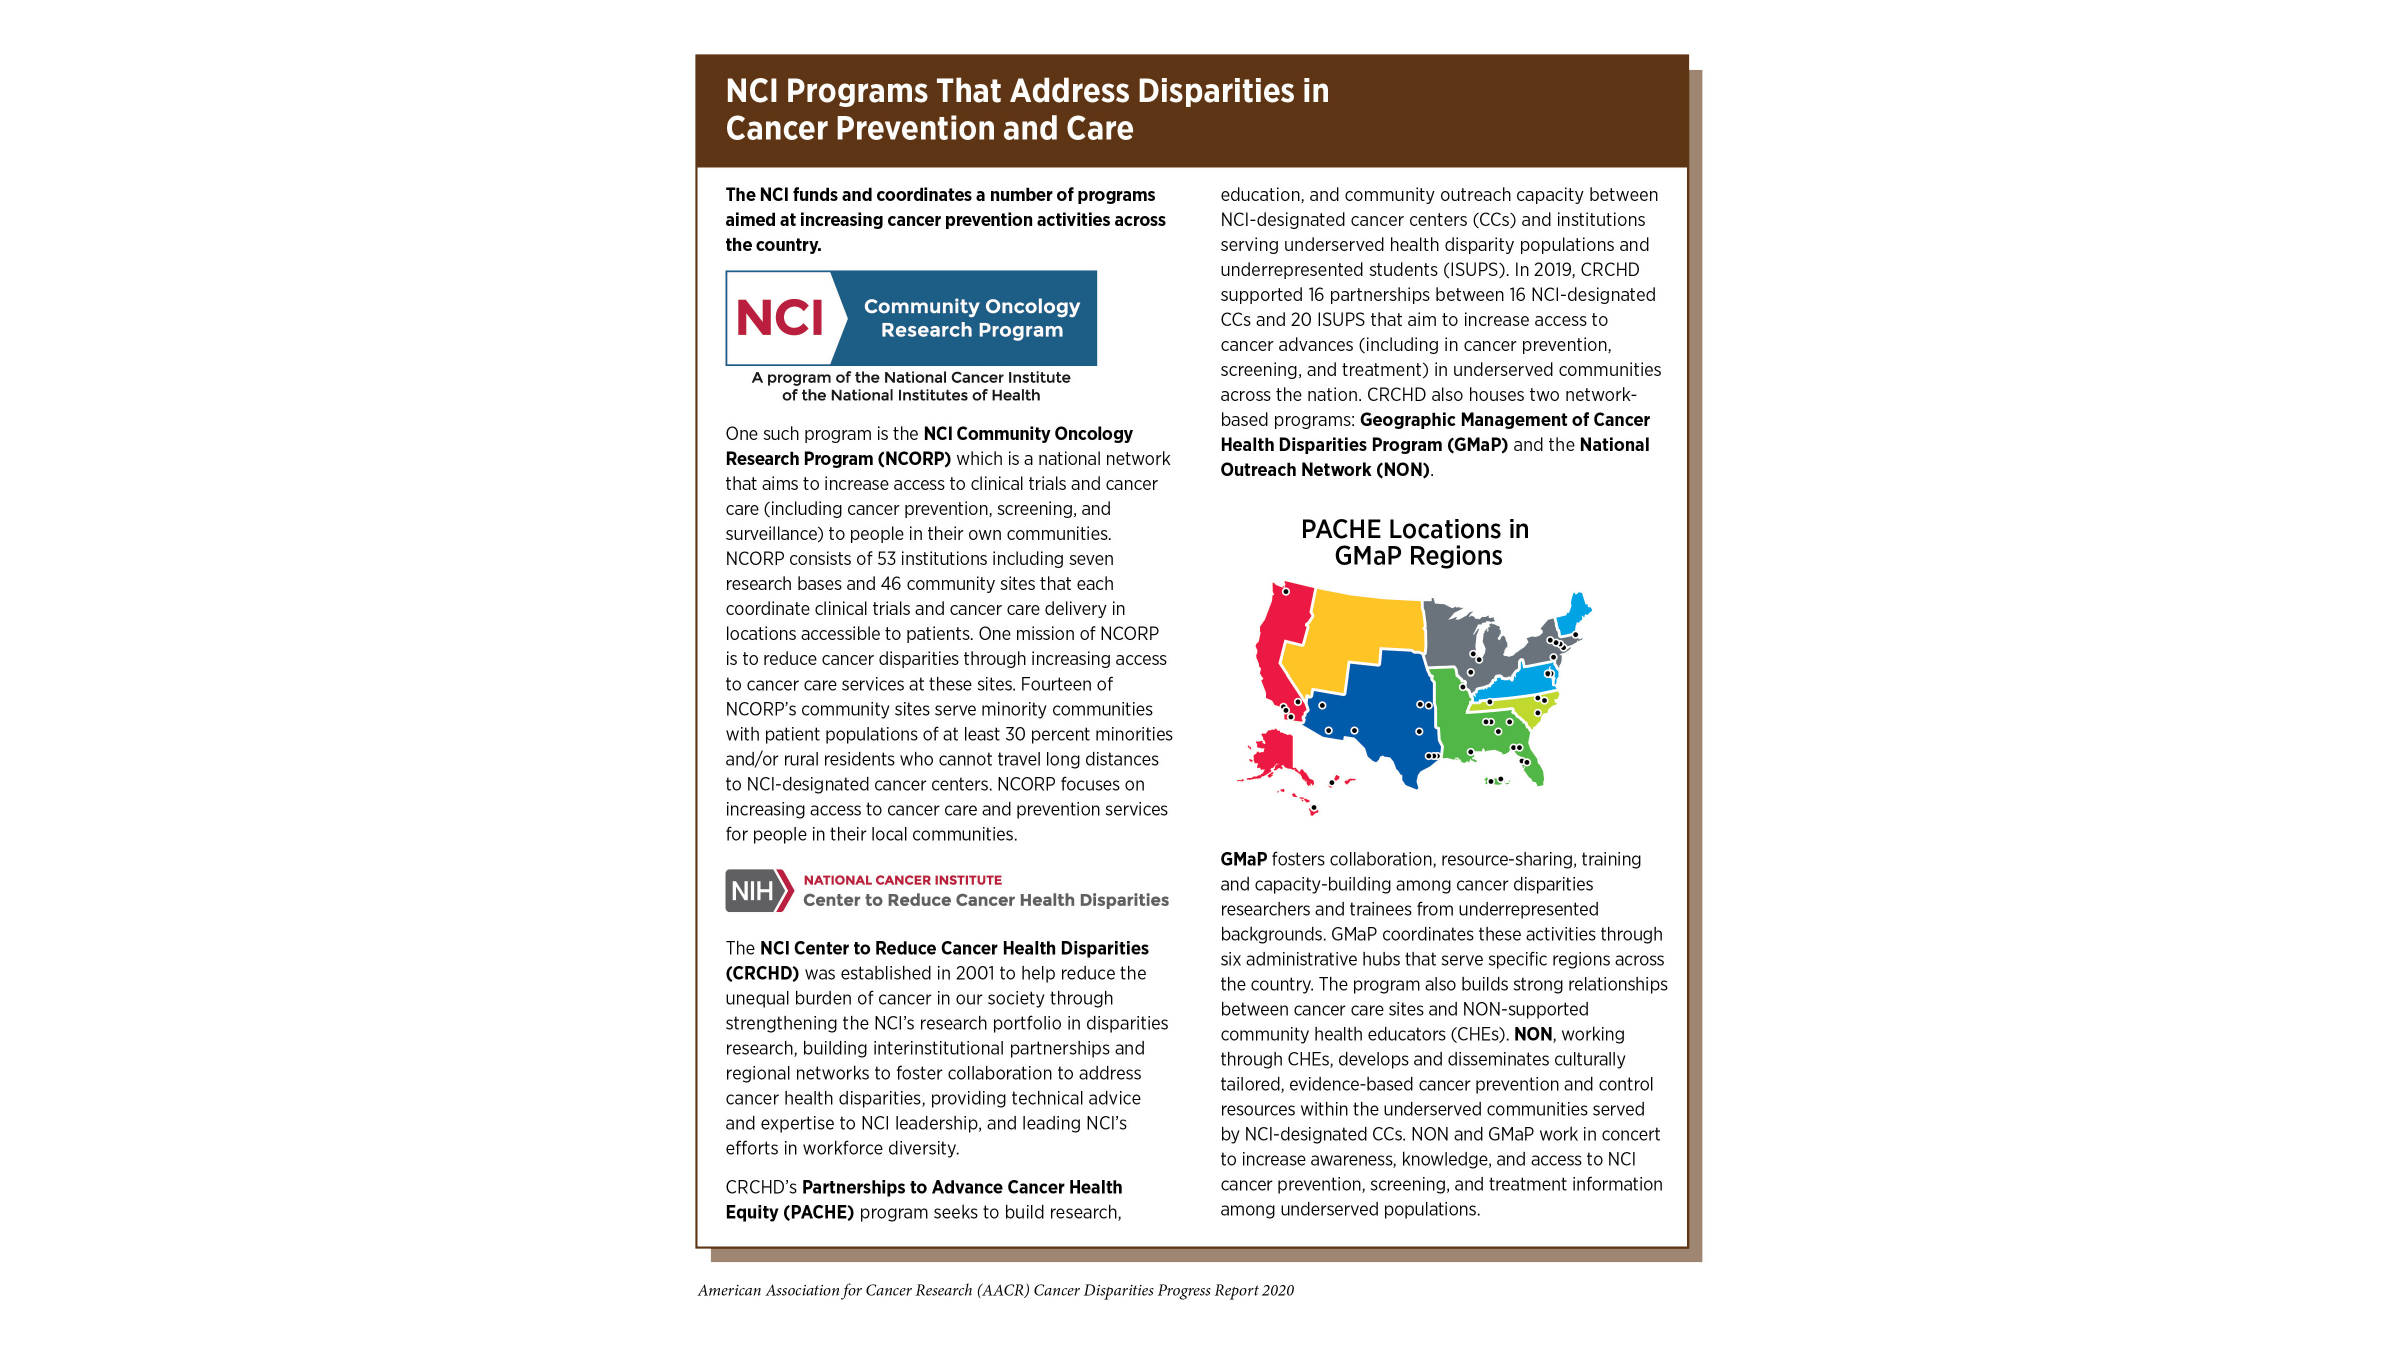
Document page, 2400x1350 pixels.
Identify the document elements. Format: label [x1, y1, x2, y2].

picture [688, 43, 1712, 1307]
